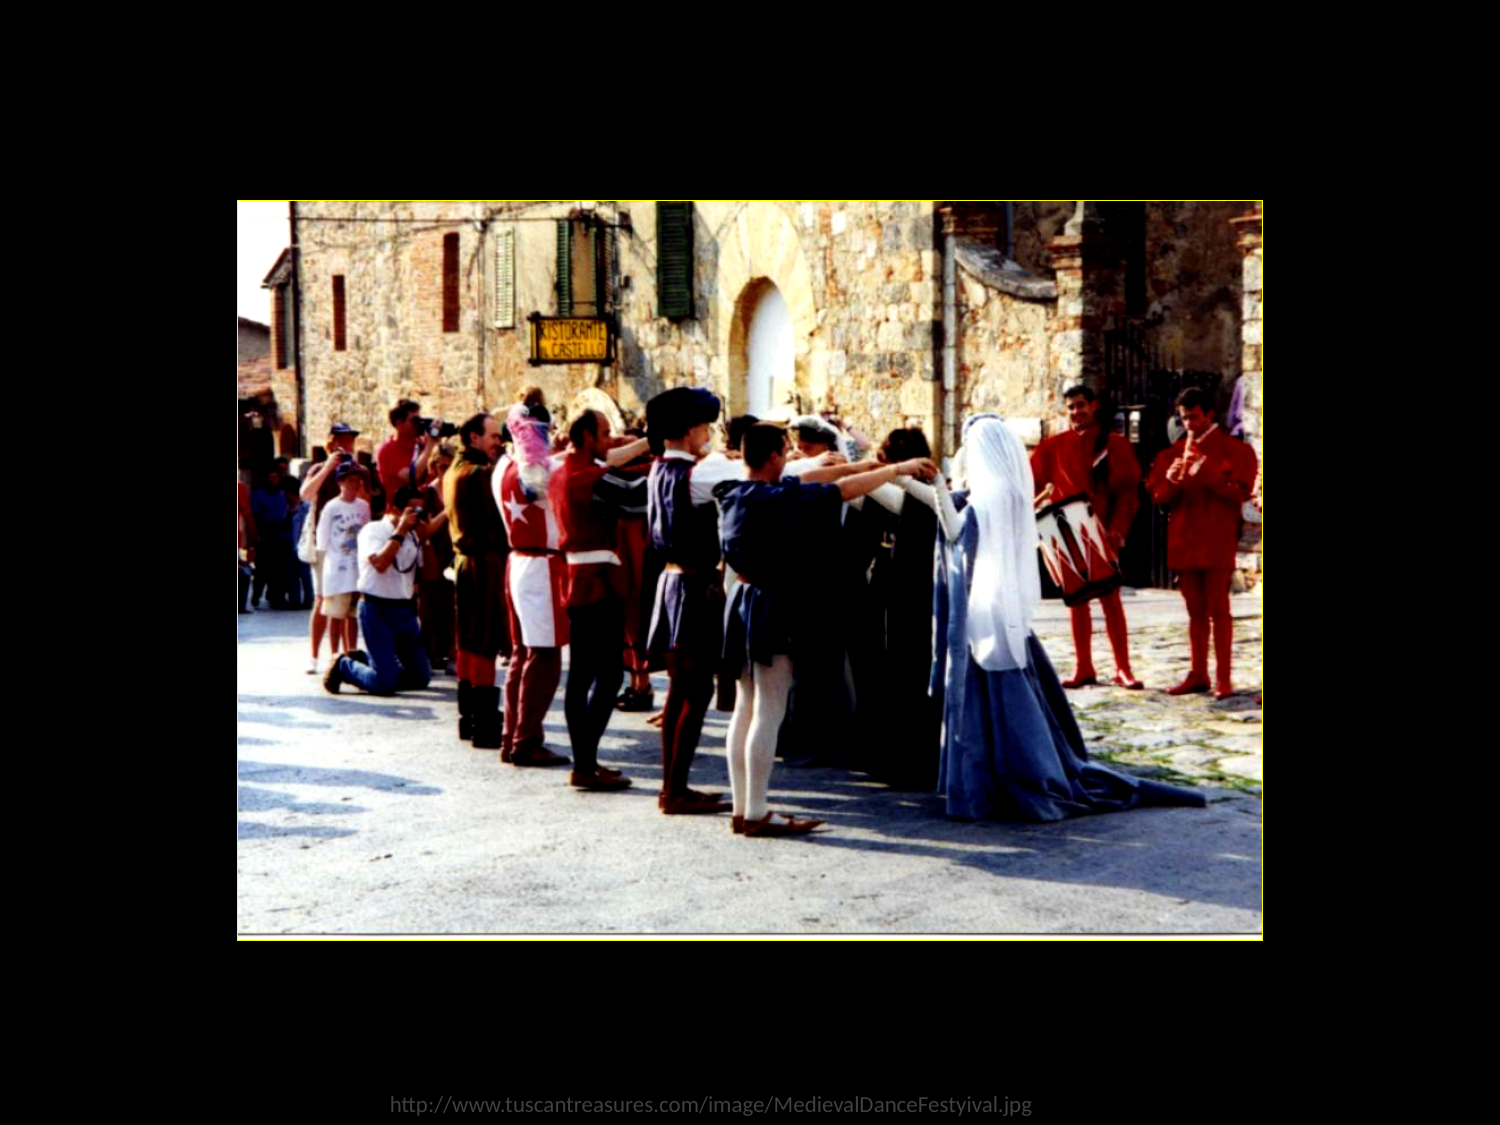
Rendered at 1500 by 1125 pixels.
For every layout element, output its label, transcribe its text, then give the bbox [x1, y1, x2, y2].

picture [237, 199, 1263, 942]
text_box http://www.tuscantreasures.com/image/MedievalDanceFestyival.jpg [374, 1082, 1125, 1125]
